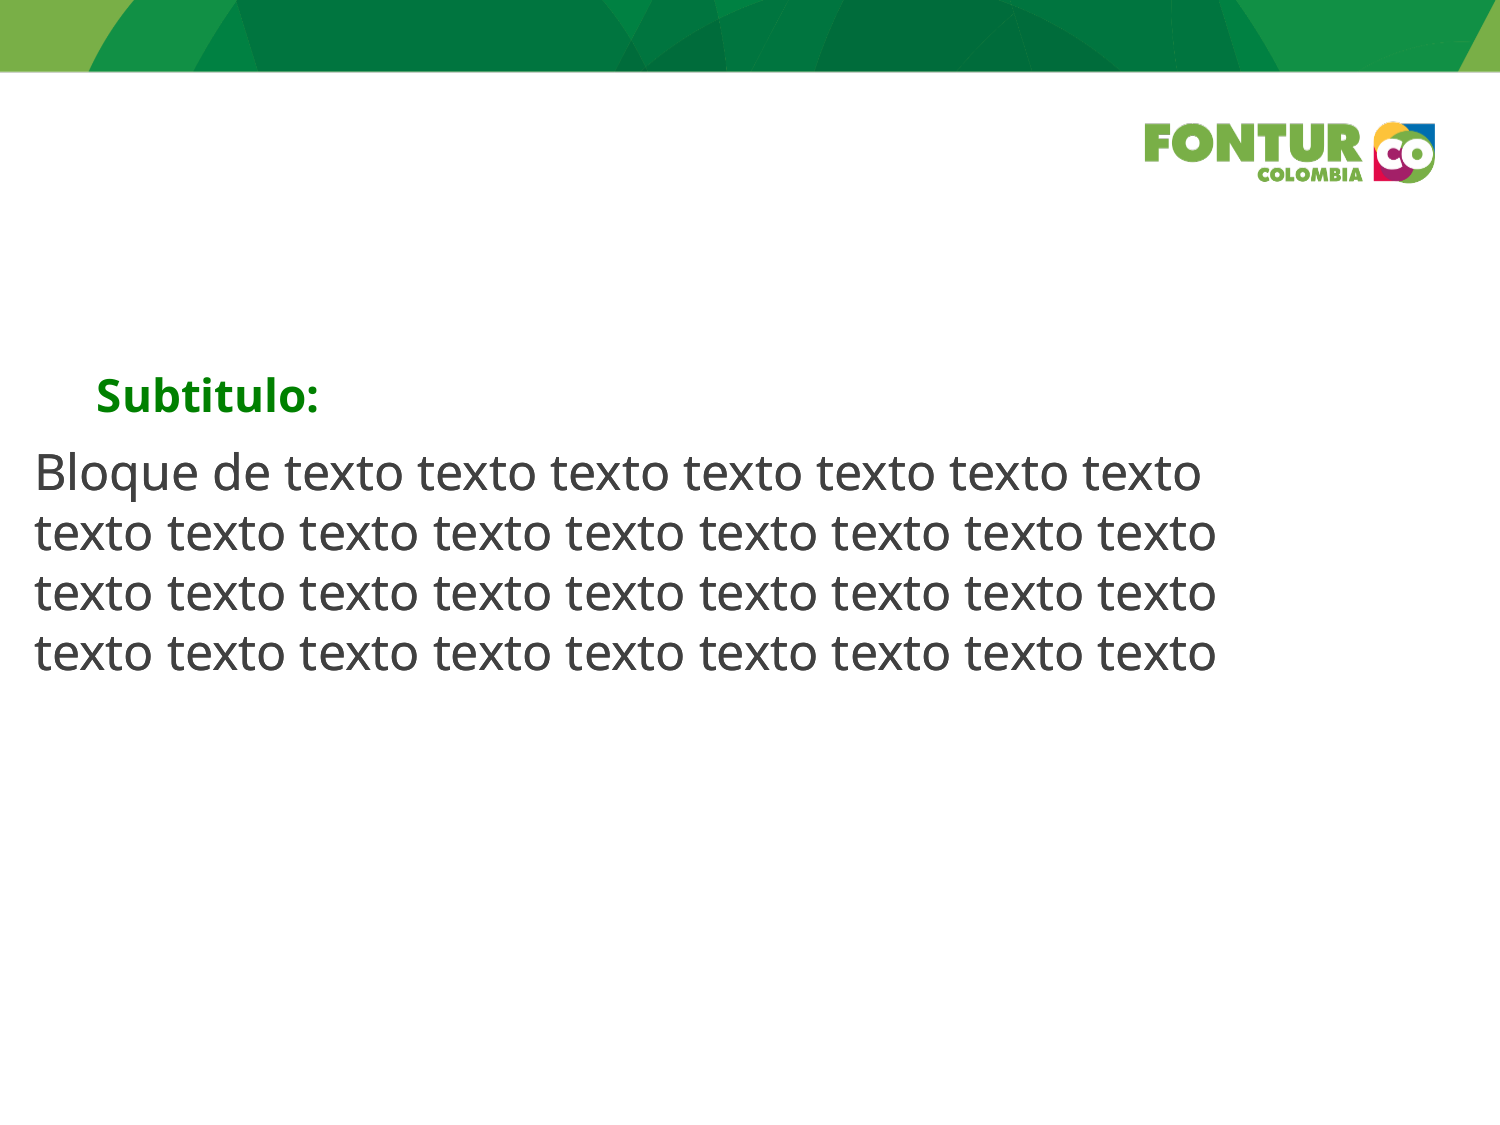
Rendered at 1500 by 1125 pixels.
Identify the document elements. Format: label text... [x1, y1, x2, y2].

text_box Subtitulo: [82, 358, 335, 429]
picture [0, 0, 1500, 192]
text_box Bloque de texto texto texto texto texto texto texto texto texto texto texto texto texto texto texto texto texto texto texto texto texto texto texto texto texto texto texto texto texto texto texto texto texto texto [19, 433, 1246, 688]
